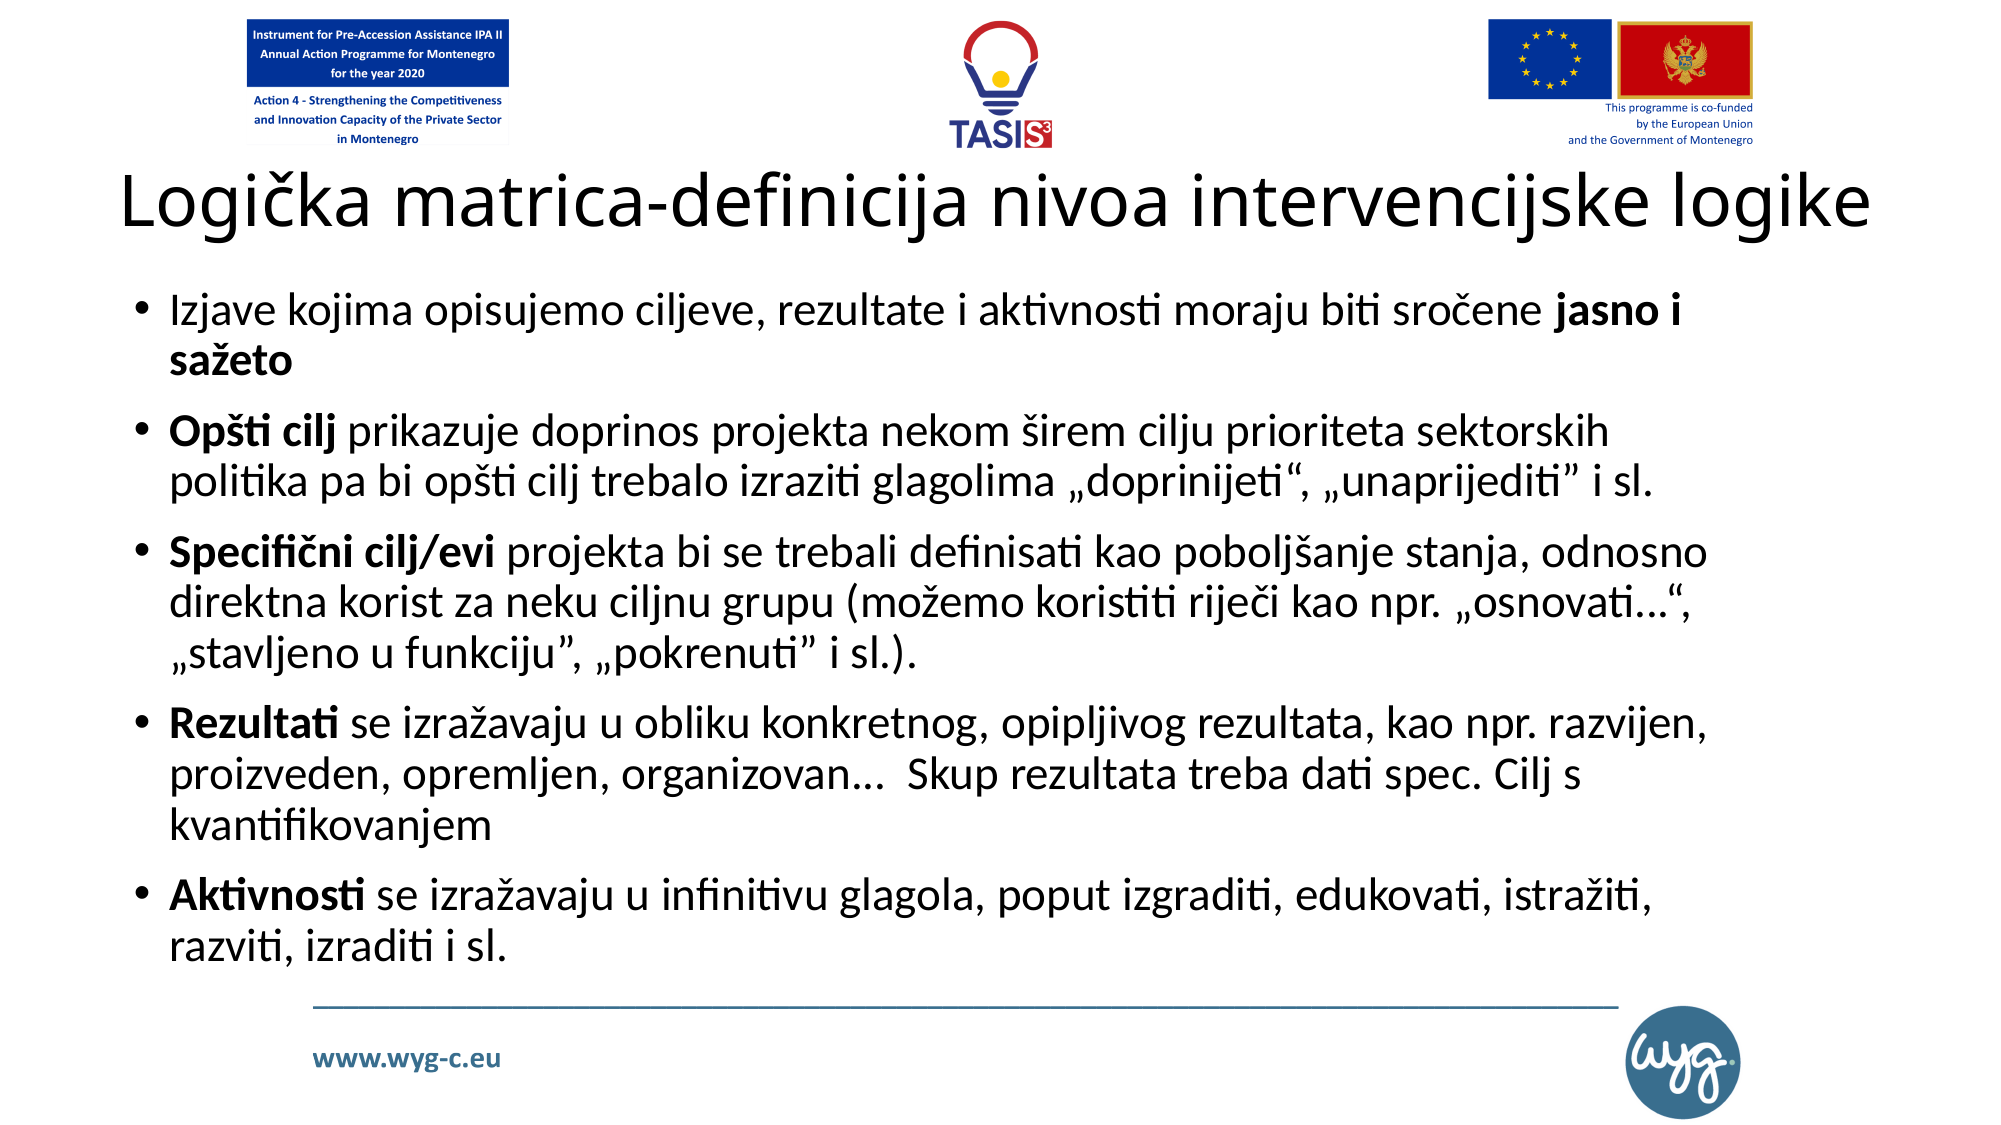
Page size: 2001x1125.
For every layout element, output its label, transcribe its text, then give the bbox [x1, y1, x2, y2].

picture [246, 19, 1753, 149]
title Logička matrica-definicija nivoa intervencijske logike [103, 151, 1938, 257]
list Izjave kojima opisujemo ciljeve, rezultate i aktivnosti moraju biti sročene jasno i sažeto Opšti cilj prikazuje doprinos projekta nekom širem cilju prioriteta sektorskih politika pa bi opšti cilj trebalo izraziti glagolima „doprinijeti“, „unaprijediti” i sl. Specifični cilj/evi projekta bi se trebali definisati kao poboljšanje stanja, odnosno direktna korist za neku ciljnu grupu (možemo koristiti riječi kao npr. „osnovati...“, „stavljeno u funkciju”, „pokrenuti” i sl.). Rezultati se izražavaju u obliku konkretnog, opipljivog rezultata, kao npr. razvijen, proizveden, opremljen, organizovan... Skup rezultata treba dati spec. Cilj s kvantifikovanjem Aktivnosti se izražavaju u infinitivu glagola, poput izgraditi, edukovati, istražiti, razviti, izraditi i sl. [118, 277, 1769, 980]
picture [312, 1000, 1743, 1125]
